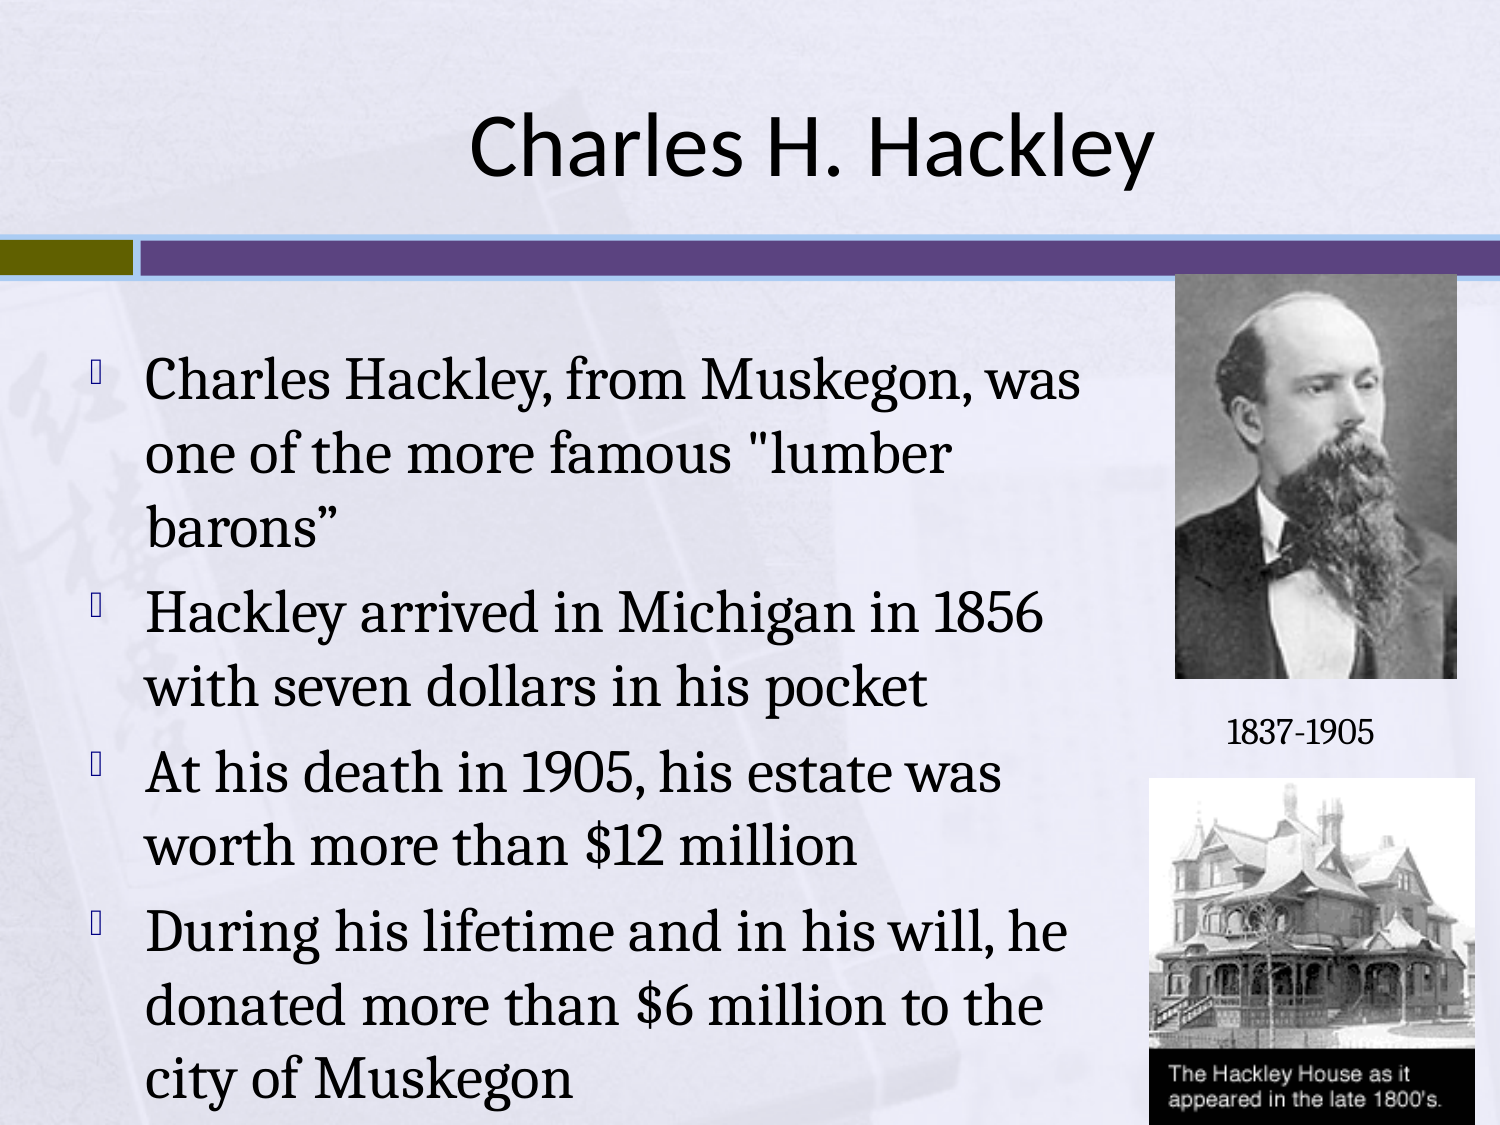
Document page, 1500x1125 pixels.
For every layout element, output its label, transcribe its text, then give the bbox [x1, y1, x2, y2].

title Charles H. Hackley [138, 46, 1489, 234]
picture [1149, 777, 1476, 1125]
list Charles Hackley, from Muskegon, was one of the more famous "lumber barons” Hackley arrived in Michigan in 1856 with seven dollars in his pocket At his death in 1905, his estate was worth more than $12 million During his lifetime and in his will, he donated more than $6 million to the city of Muskegon [75, 331, 1163, 1125]
picture [1174, 274, 1457, 680]
text_box 1837-1905 [1212, 699, 1425, 760]
